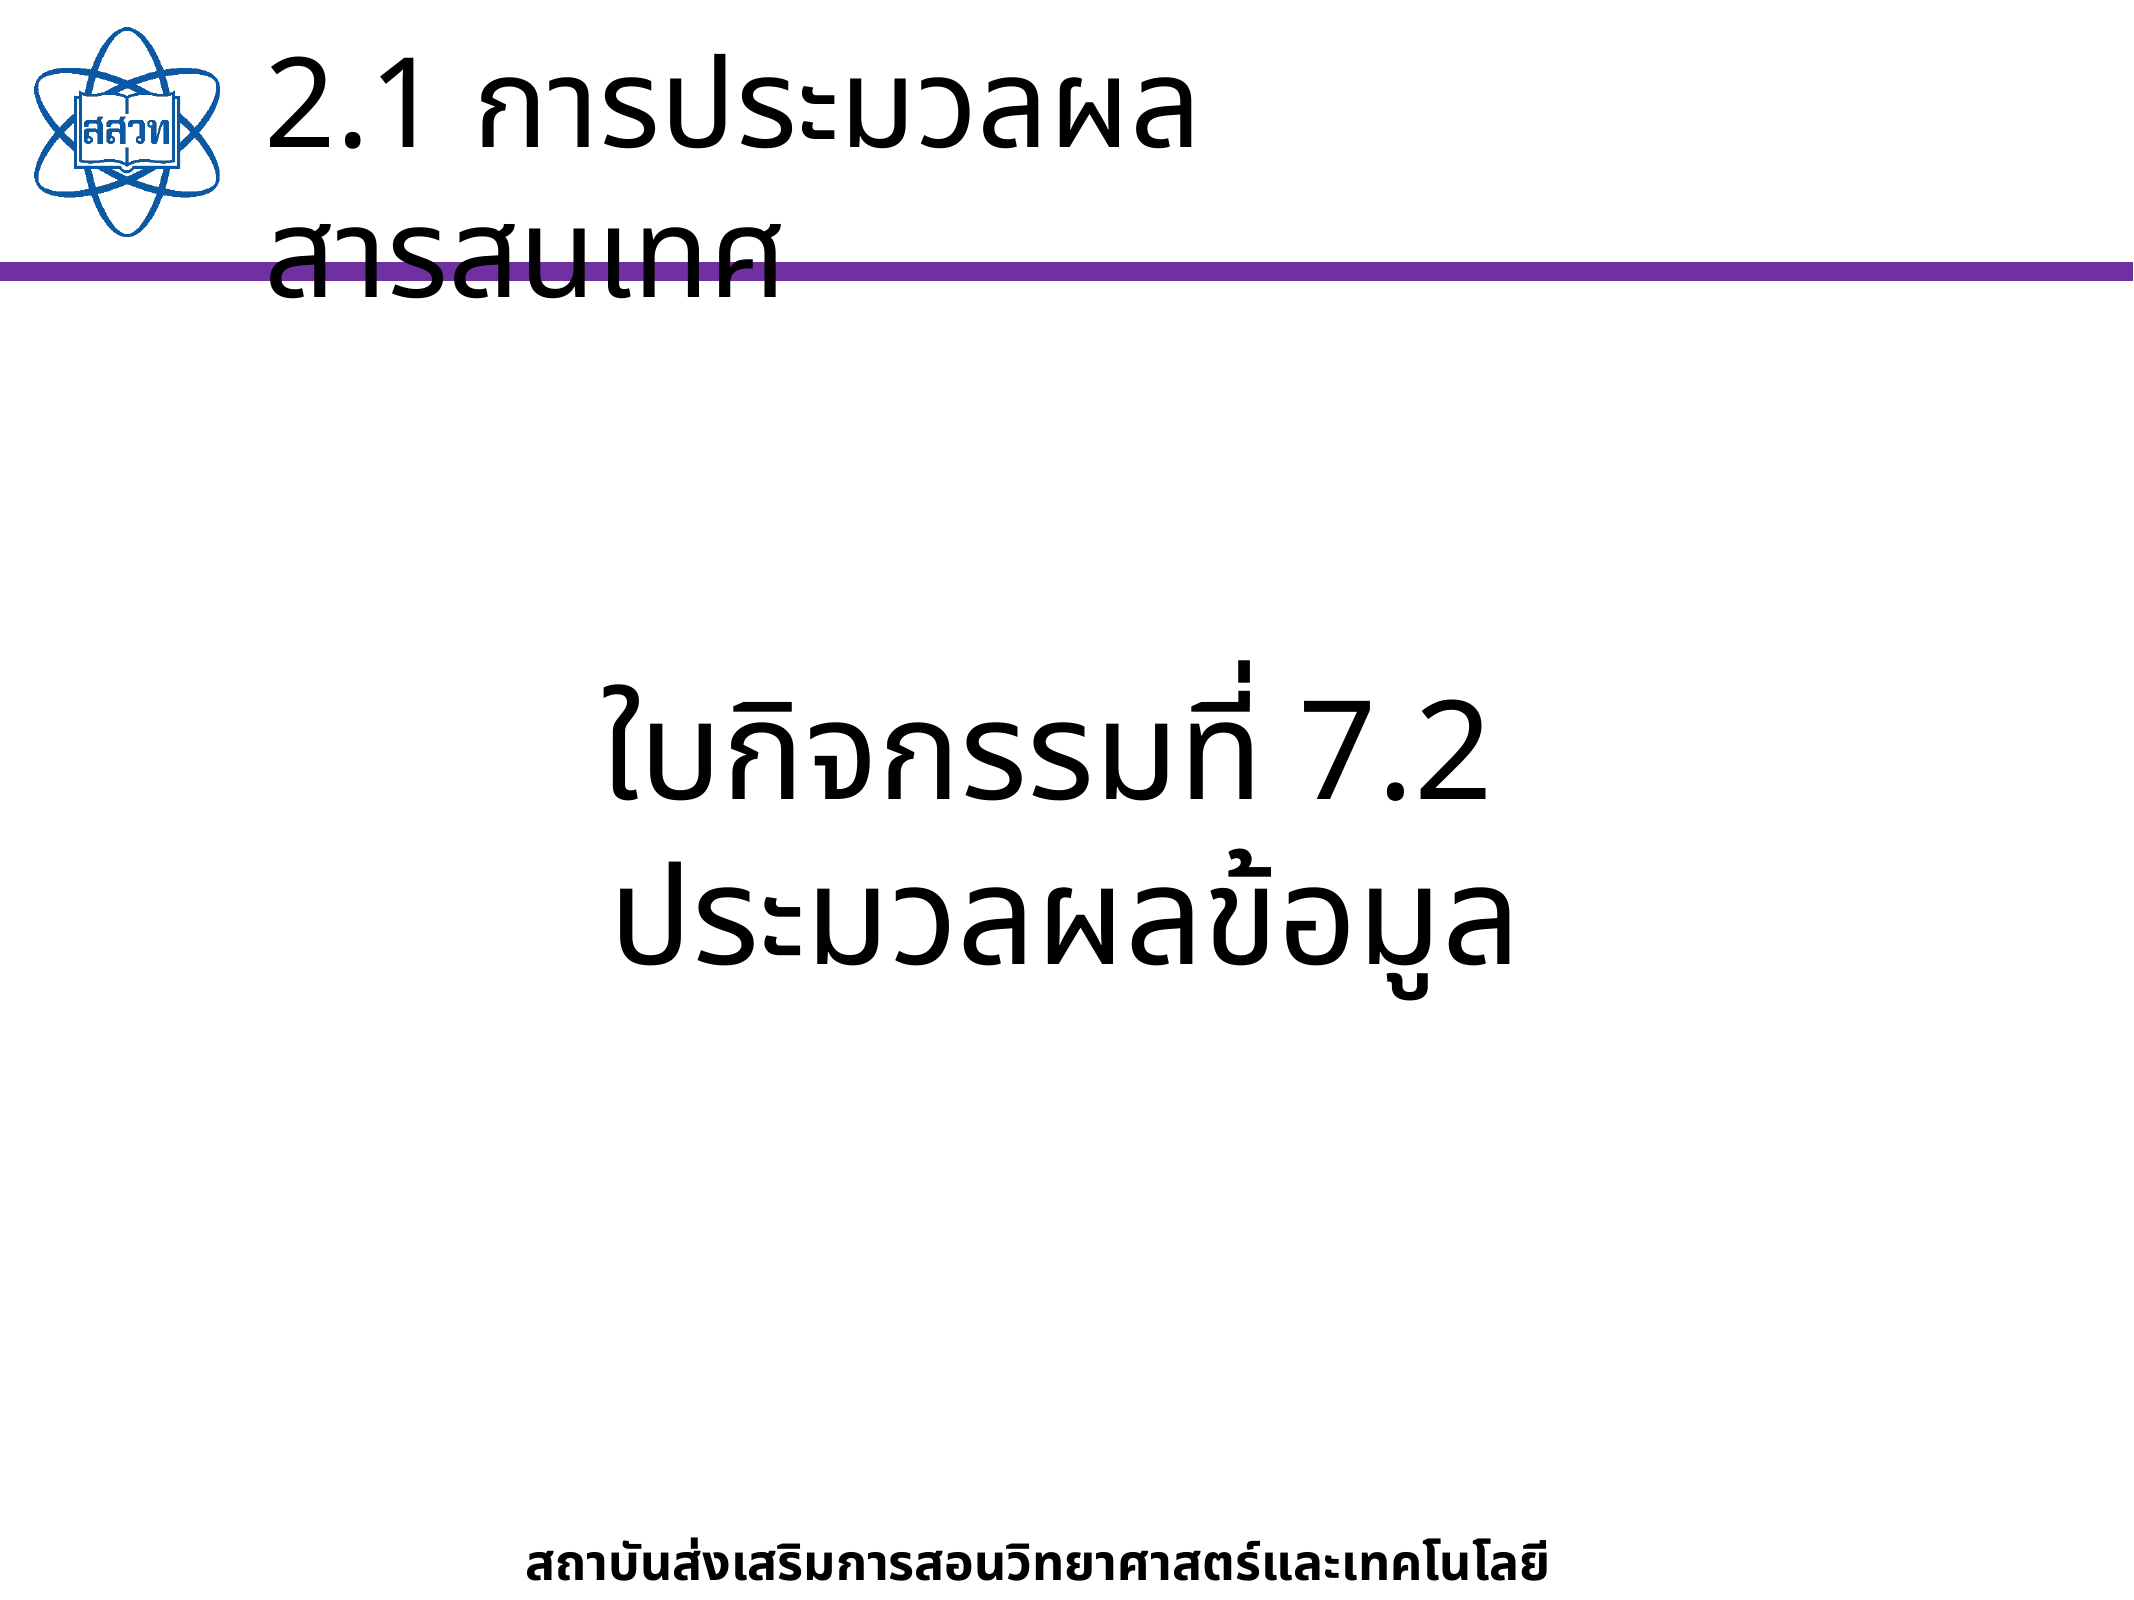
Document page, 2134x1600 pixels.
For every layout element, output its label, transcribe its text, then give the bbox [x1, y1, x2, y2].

text_box สถาบันส่งเสริมการสอนวิทยาศาสตร์และเทคโนโลยี [74, 1522, 2002, 1589]
picture [33, 27, 220, 237]
text_box ใบกิจกรรมที่ 7.2 ประมวลผลข้อมูล [101, 652, 2029, 1003]
text_box 2.1 การประมวลผลสารสนเทศ [256, 88, 1347, 257]
